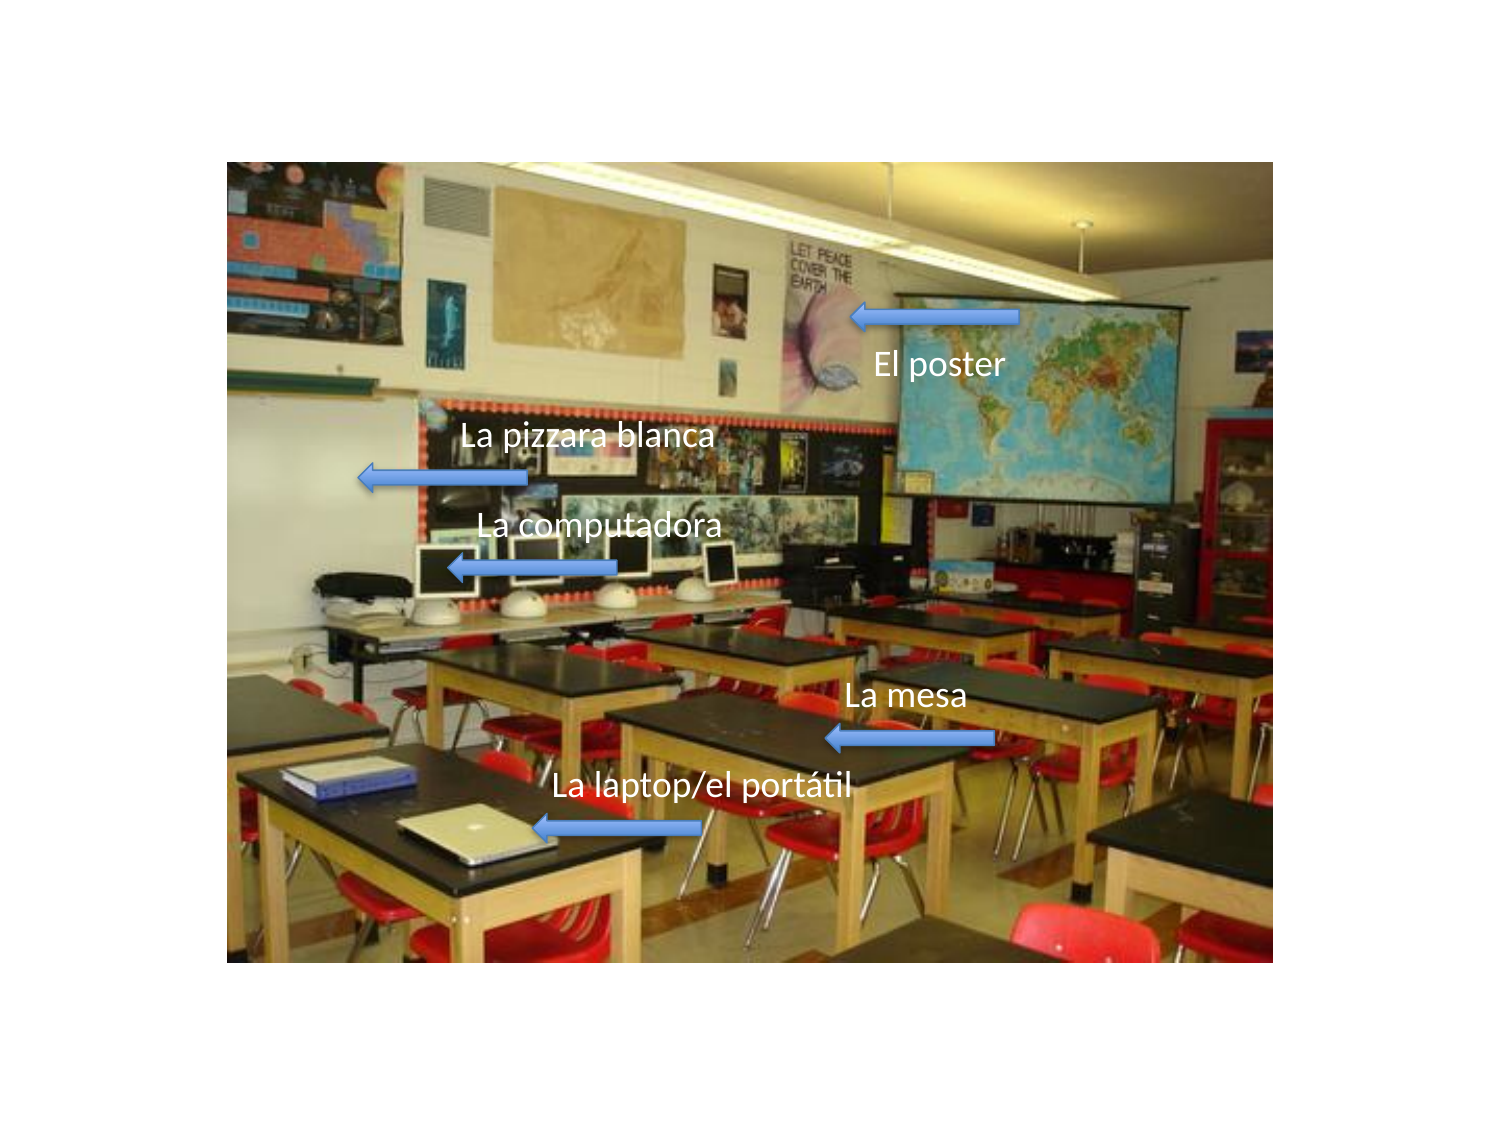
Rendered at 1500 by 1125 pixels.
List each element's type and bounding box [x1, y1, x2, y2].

picture [226, 162, 1274, 963]
